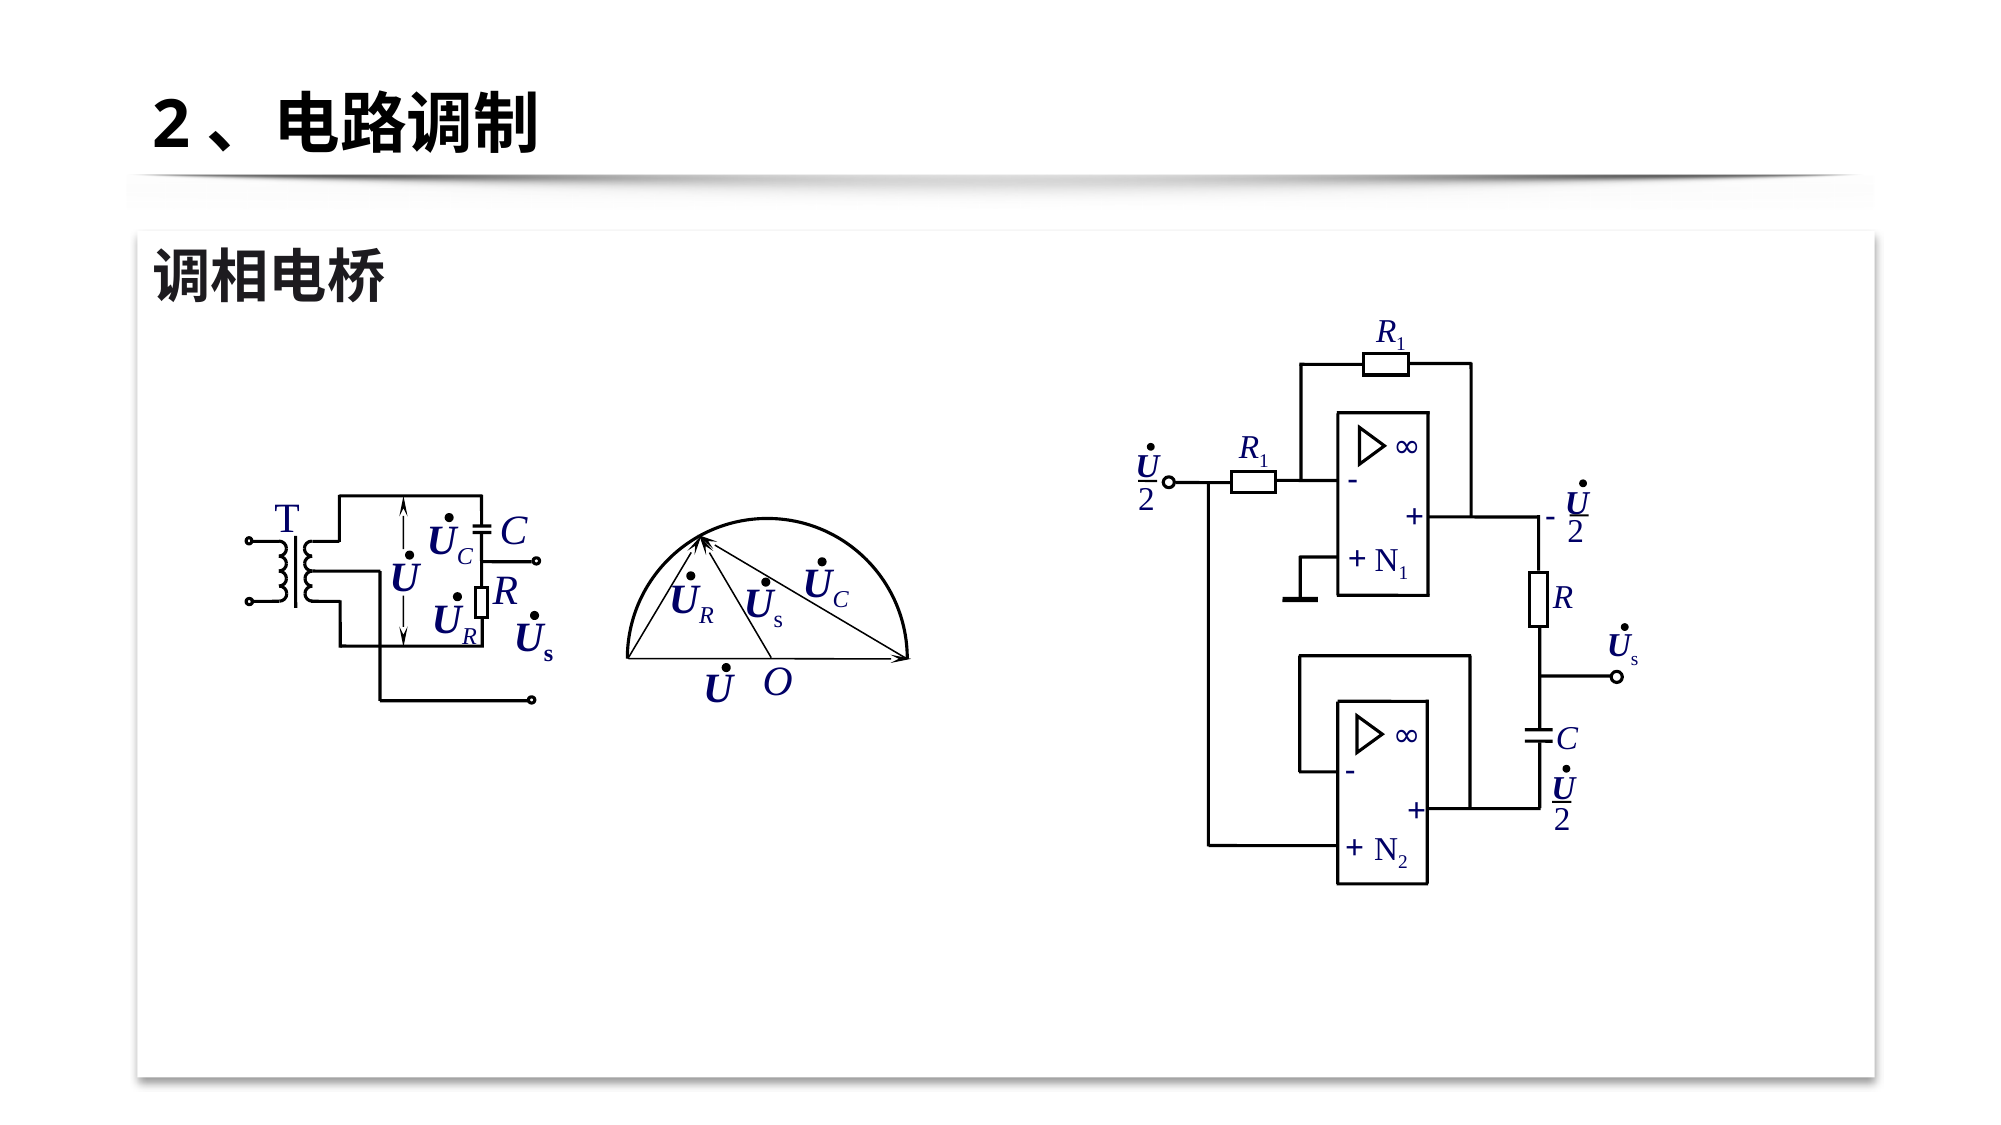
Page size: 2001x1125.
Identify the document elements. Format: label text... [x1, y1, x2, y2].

title 2、电路调制 [137, 77, 1863, 175]
picture [127, 175, 1874, 211]
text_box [1120, 301, 1688, 884]
list 调相电桥 [137, 196, 1863, 1014]
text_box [246, 483, 912, 717]
